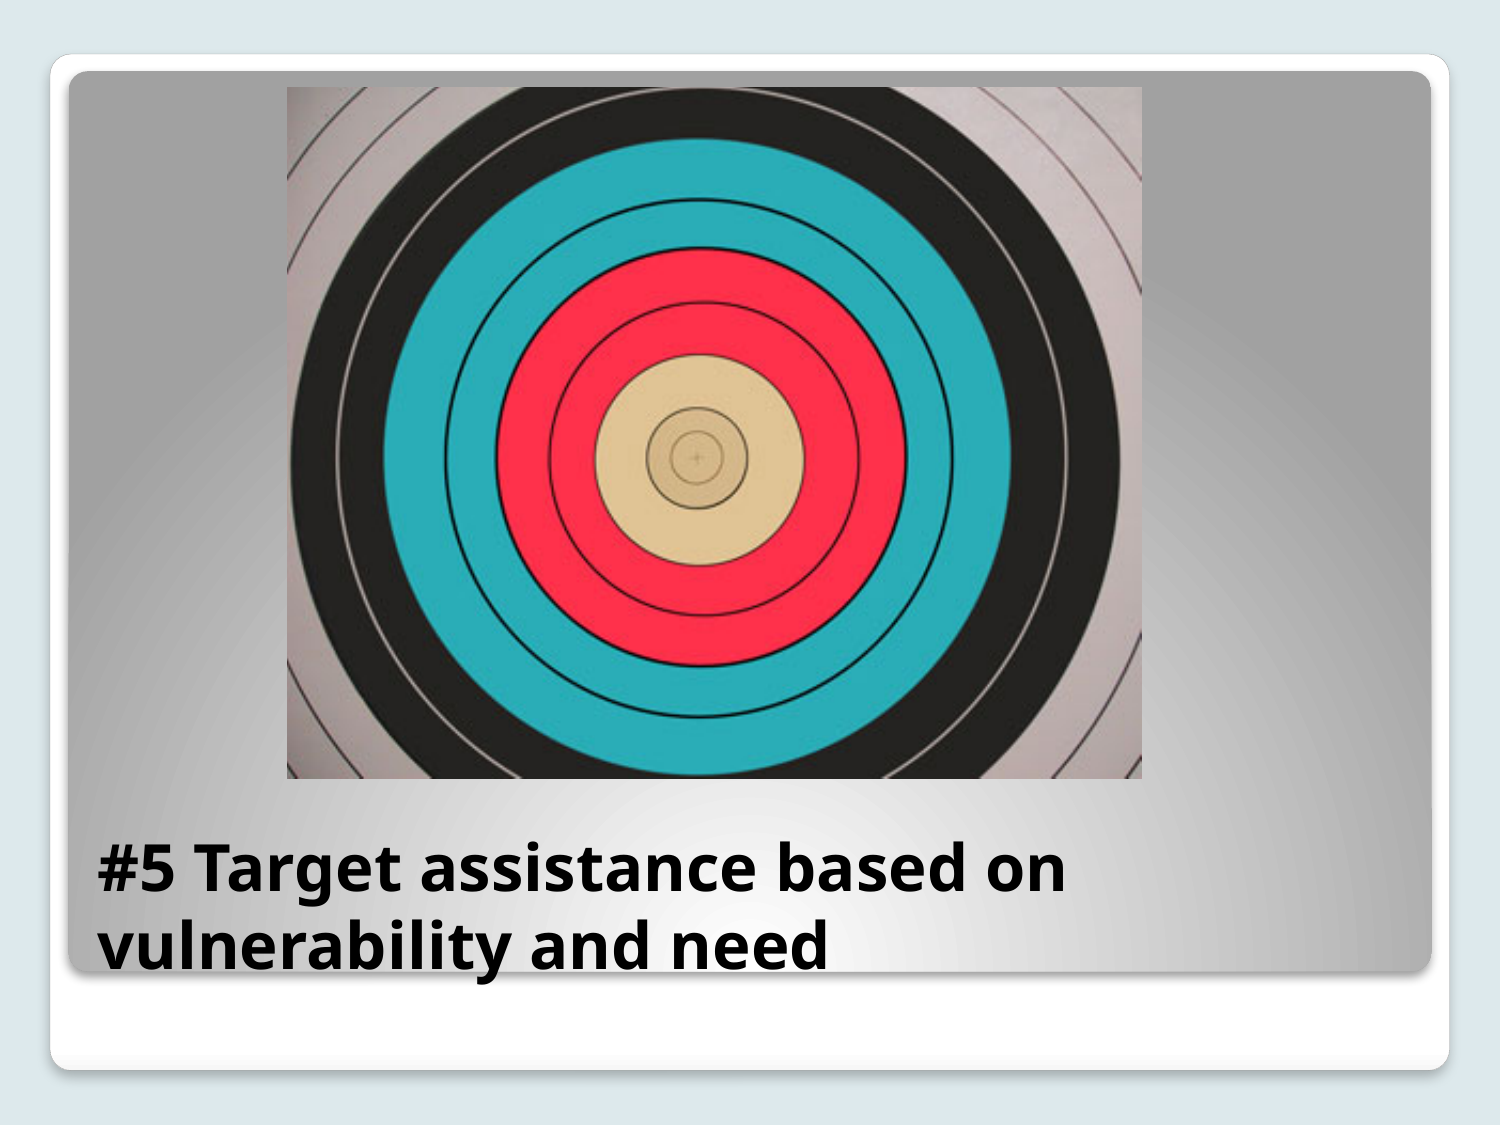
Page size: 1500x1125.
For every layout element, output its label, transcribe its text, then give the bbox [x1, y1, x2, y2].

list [287, 87, 1142, 780]
title #5 Target assistance based on vulnerability and need [82, 817, 1425, 990]
